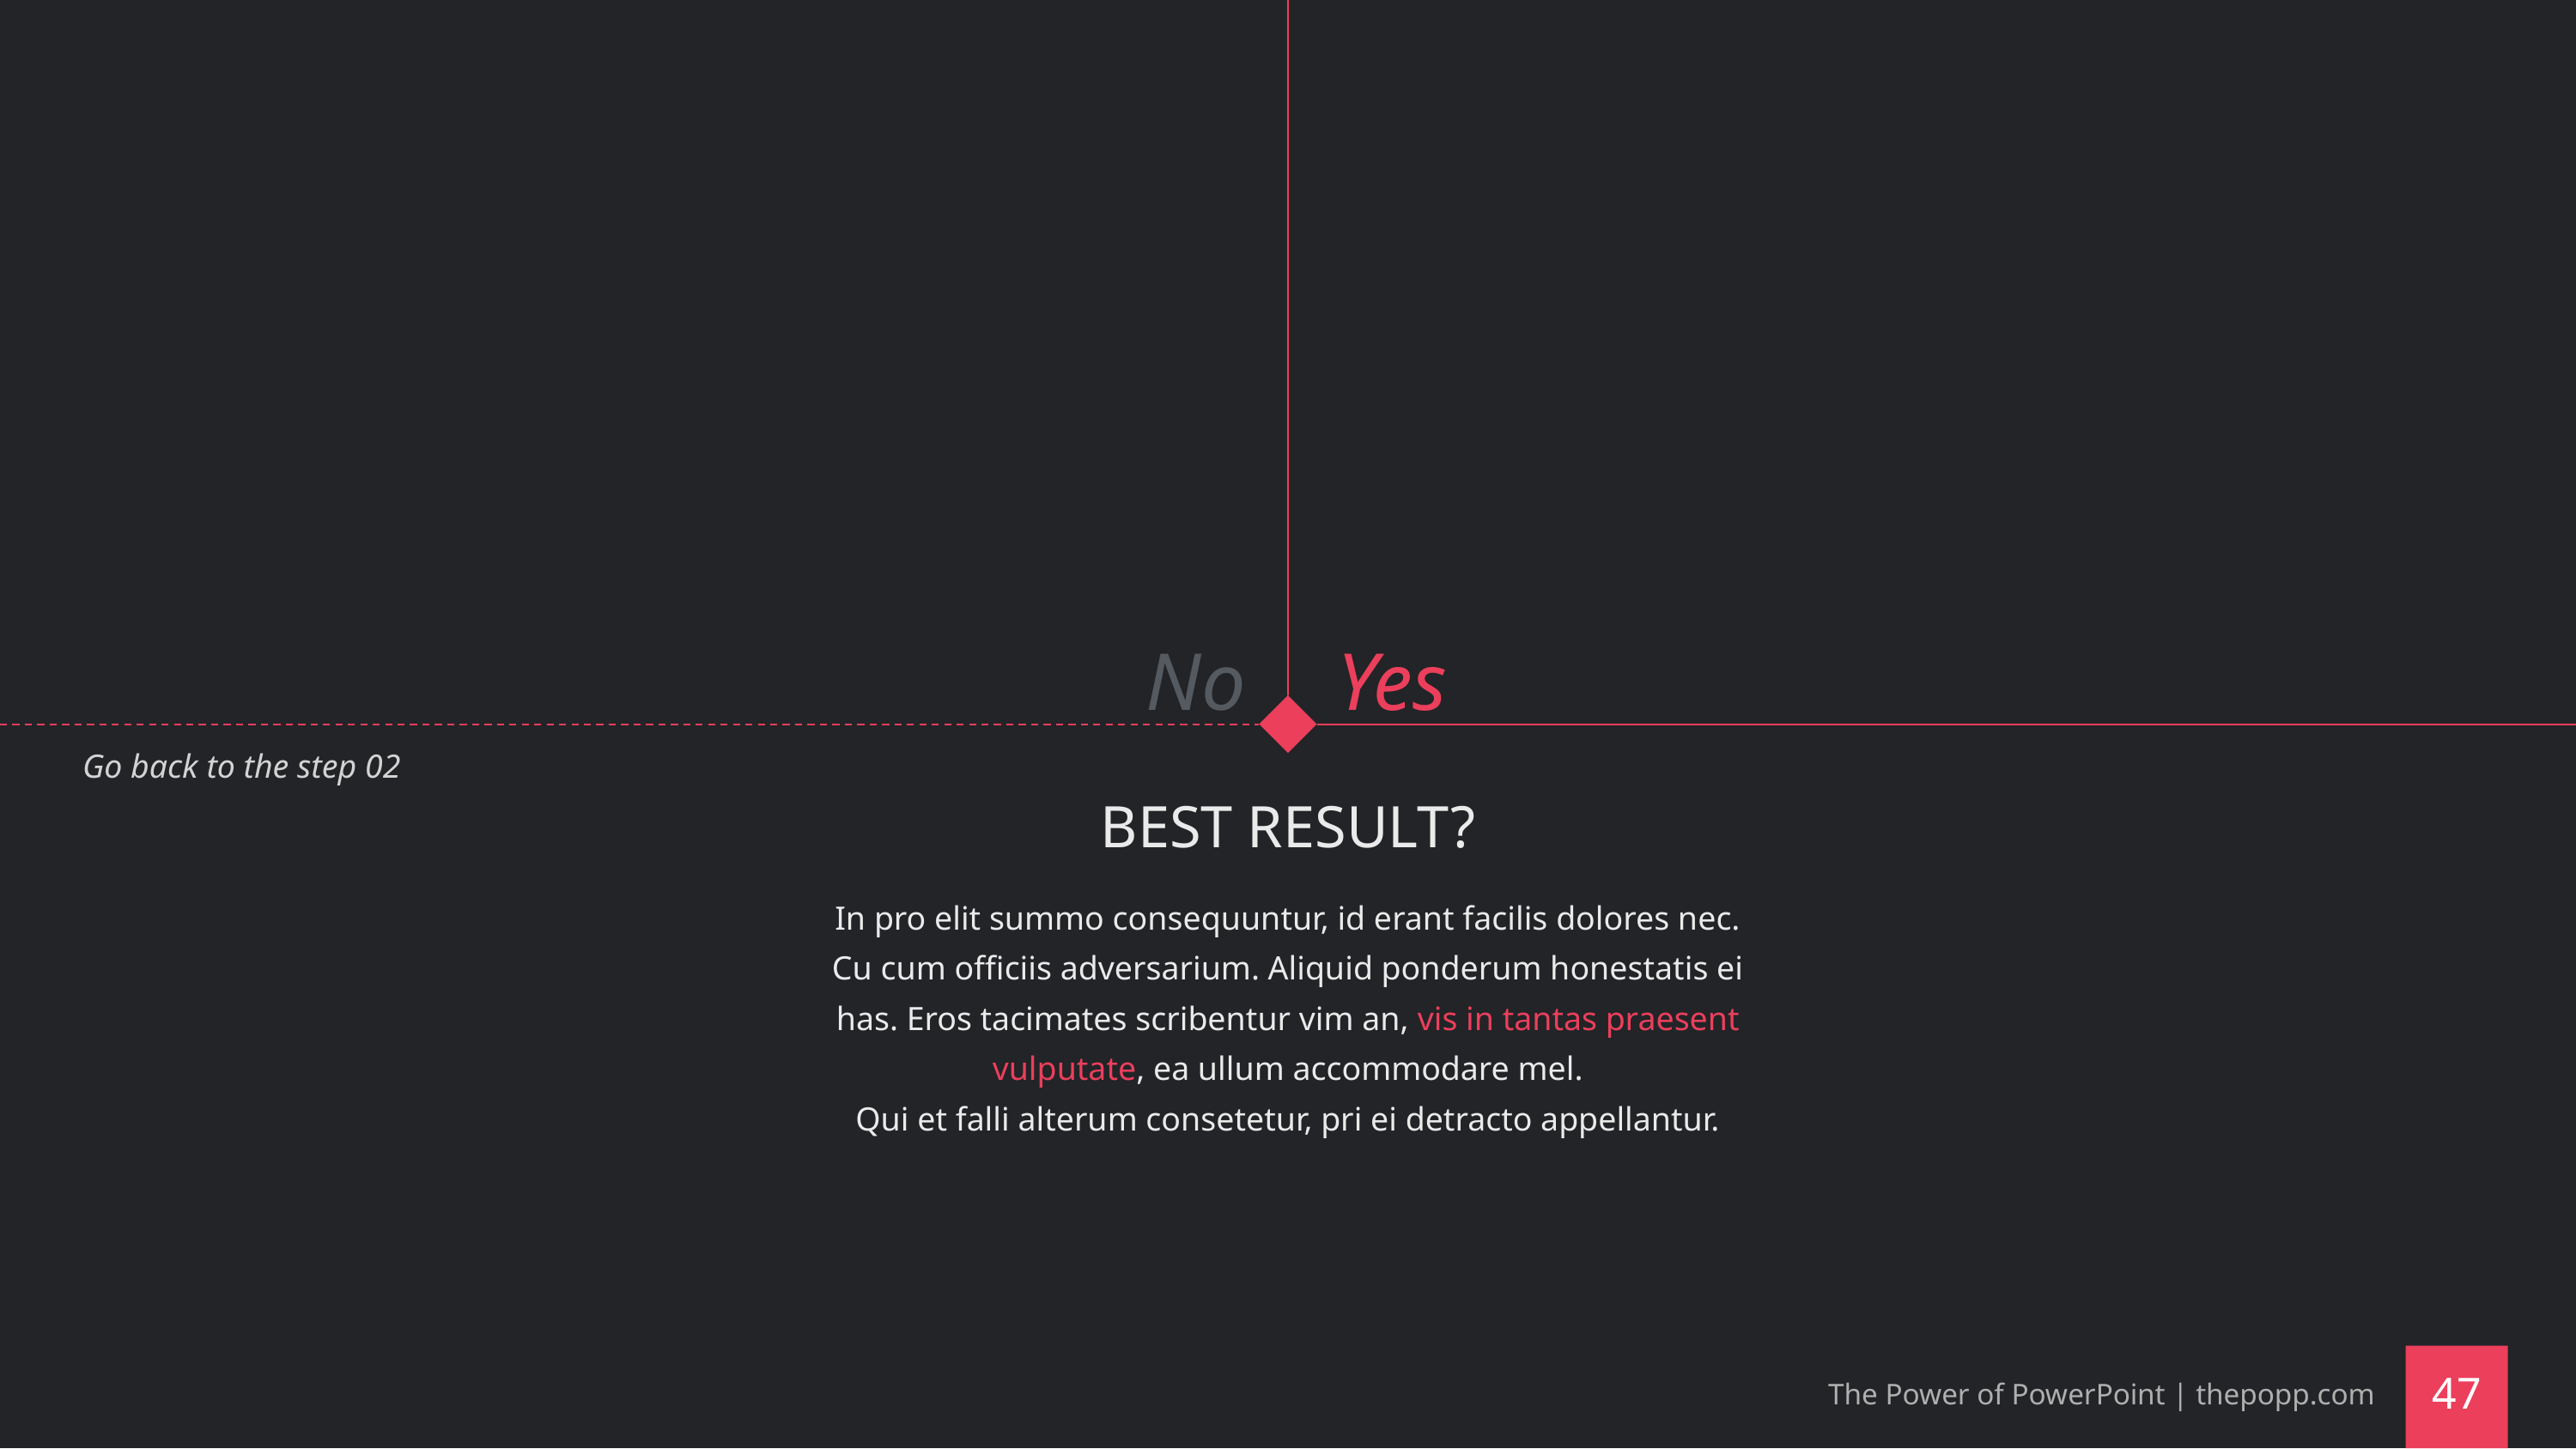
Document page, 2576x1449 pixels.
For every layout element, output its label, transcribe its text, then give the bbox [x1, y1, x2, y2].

list Yes [1324, 595, 1922, 735]
list BEST RESULT? [812, 782, 1764, 866]
list In pro elit summo consequuntur, id erant facilis dolores nec. Cu cum officiis adversarium. Aliquid ponderum honestatis ei has. Eros tacimates scribentur vim an, vis in tantas praesent vulputate, ea ullum accommodare mel. Qui et falli alterum consetetur, pri ei detracto appellantur. [812, 879, 1764, 1276]
list Go back to the step 02 [70, 728, 706, 808]
list No [662, 595, 1260, 735]
footer The Power of PowerPoint | thepopp.com [1519, 1356, 2389, 1434]
slide_number 47 [2404, 1356, 2509, 1434]
